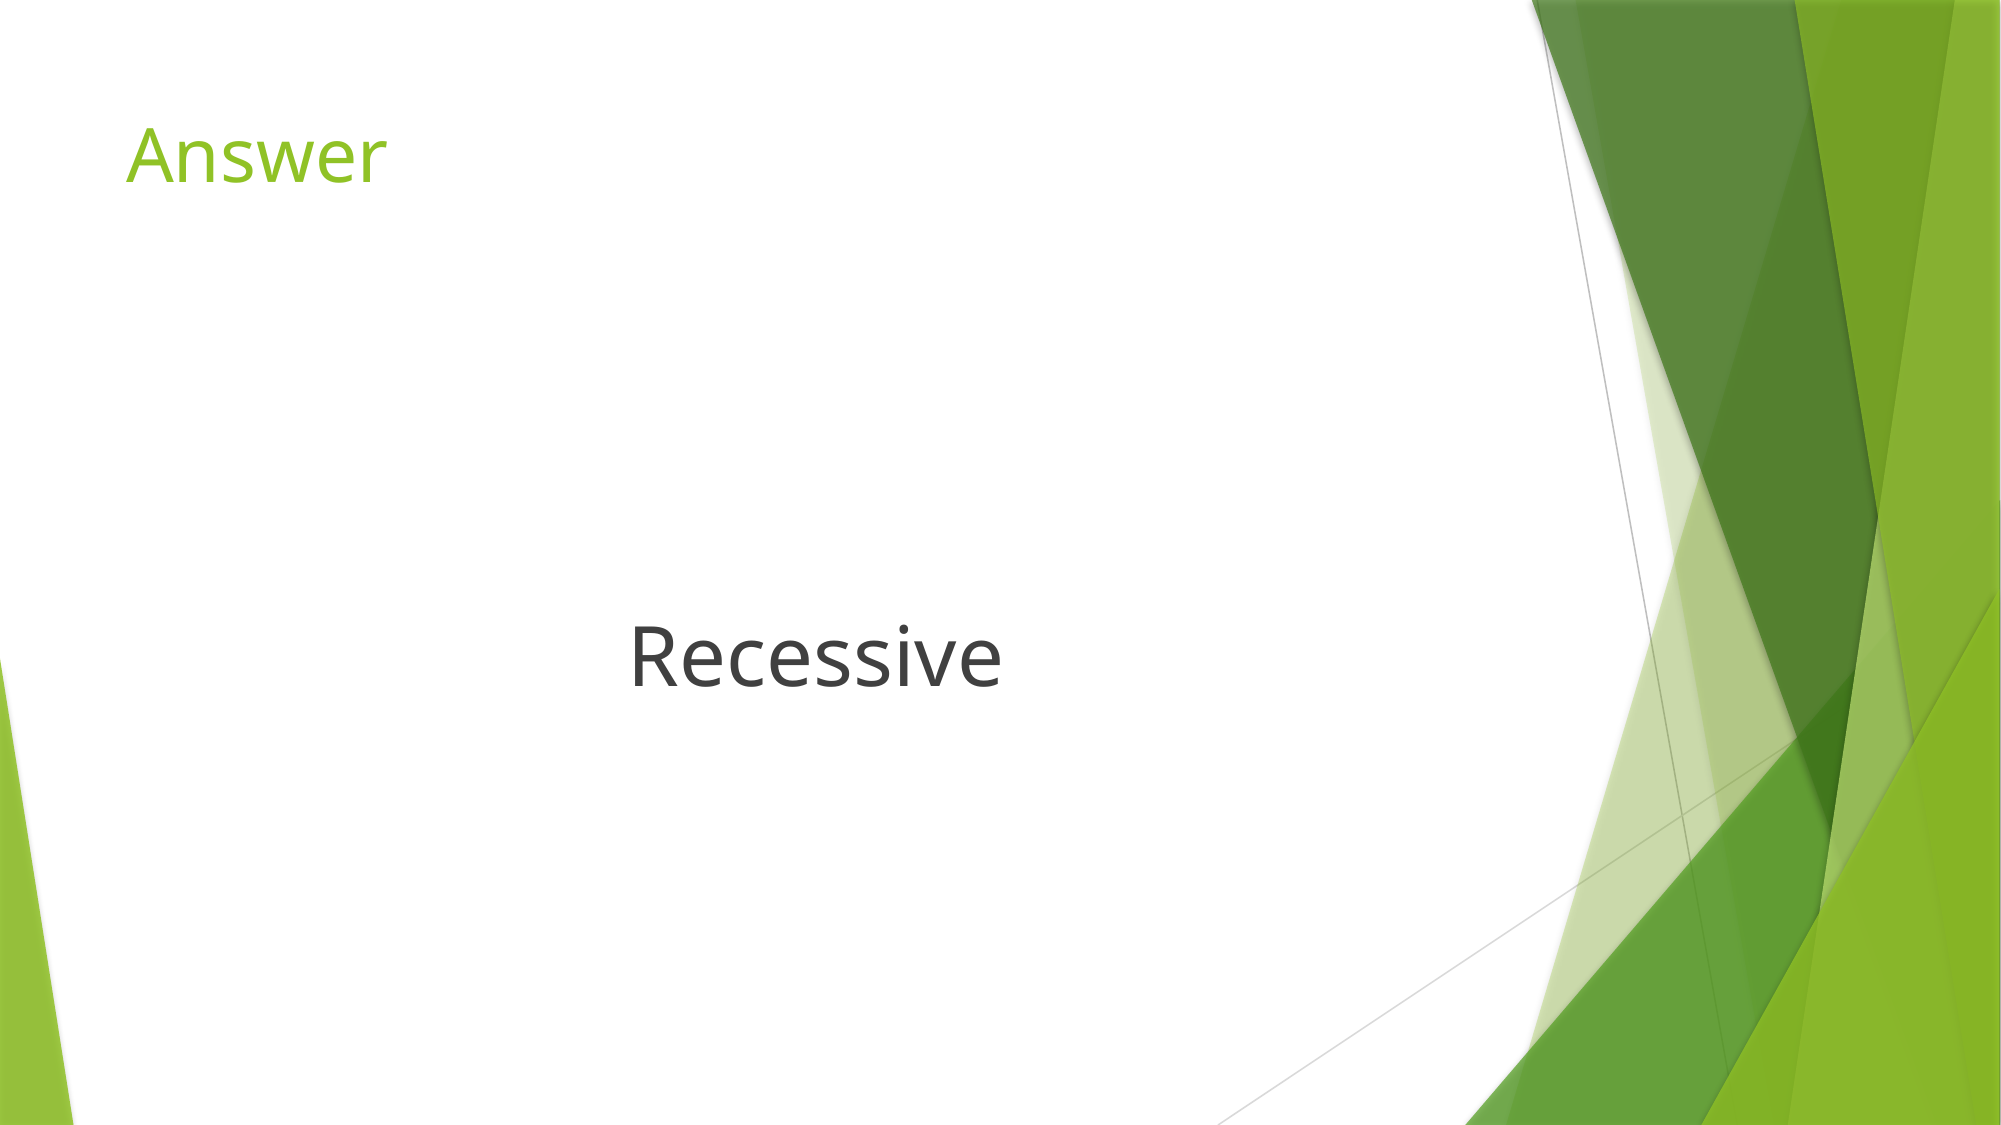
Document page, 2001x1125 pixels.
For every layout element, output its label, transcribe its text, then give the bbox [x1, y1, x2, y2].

title Answer [111, 99, 1522, 317]
list Recessive [111, 354, 1522, 992]
